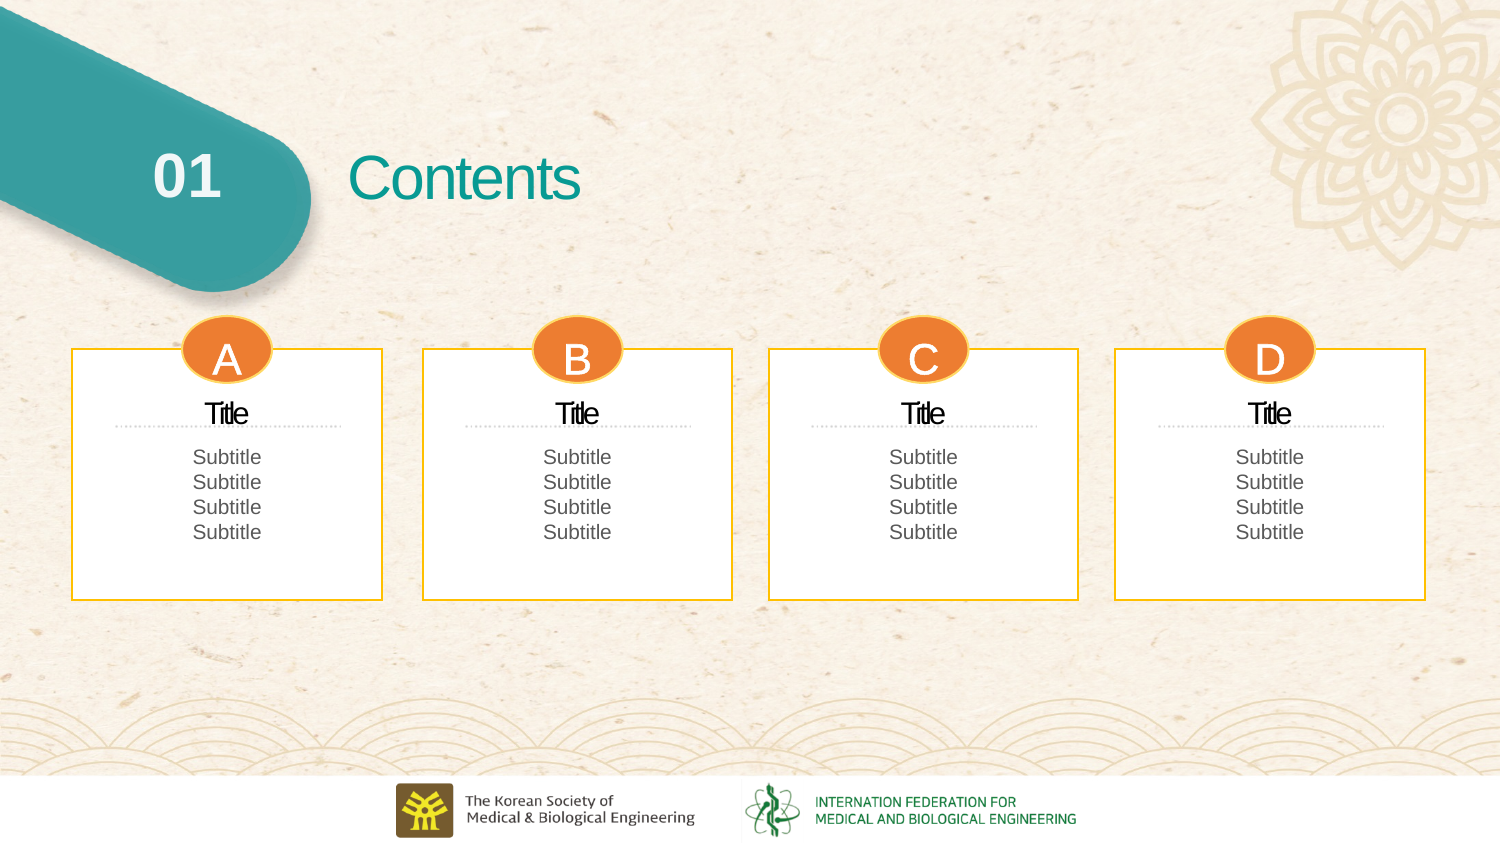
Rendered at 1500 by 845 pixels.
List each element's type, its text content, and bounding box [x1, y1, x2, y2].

picture [0, 0, 1500, 844]
text_box 01 [144, 131, 273, 227]
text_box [63, 315, 1434, 601]
text_box Contents [340, 133, 1500, 228]
